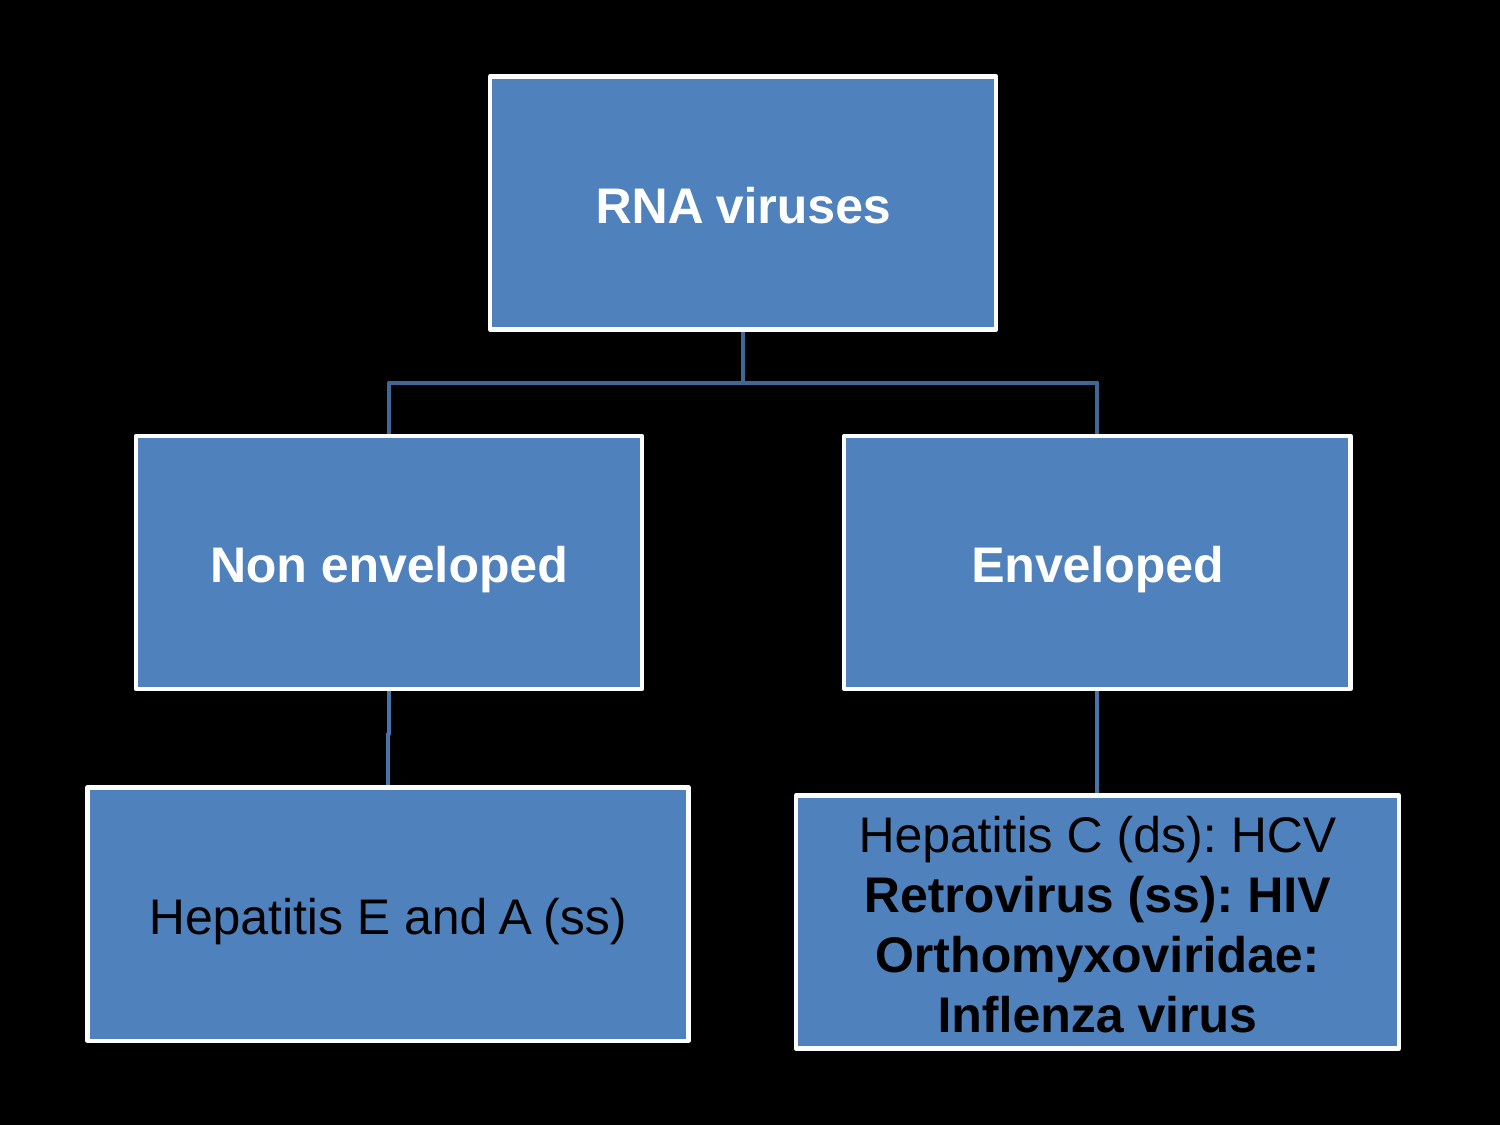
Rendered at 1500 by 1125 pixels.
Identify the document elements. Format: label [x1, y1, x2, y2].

text_box [87, 37, 1401, 1088]
